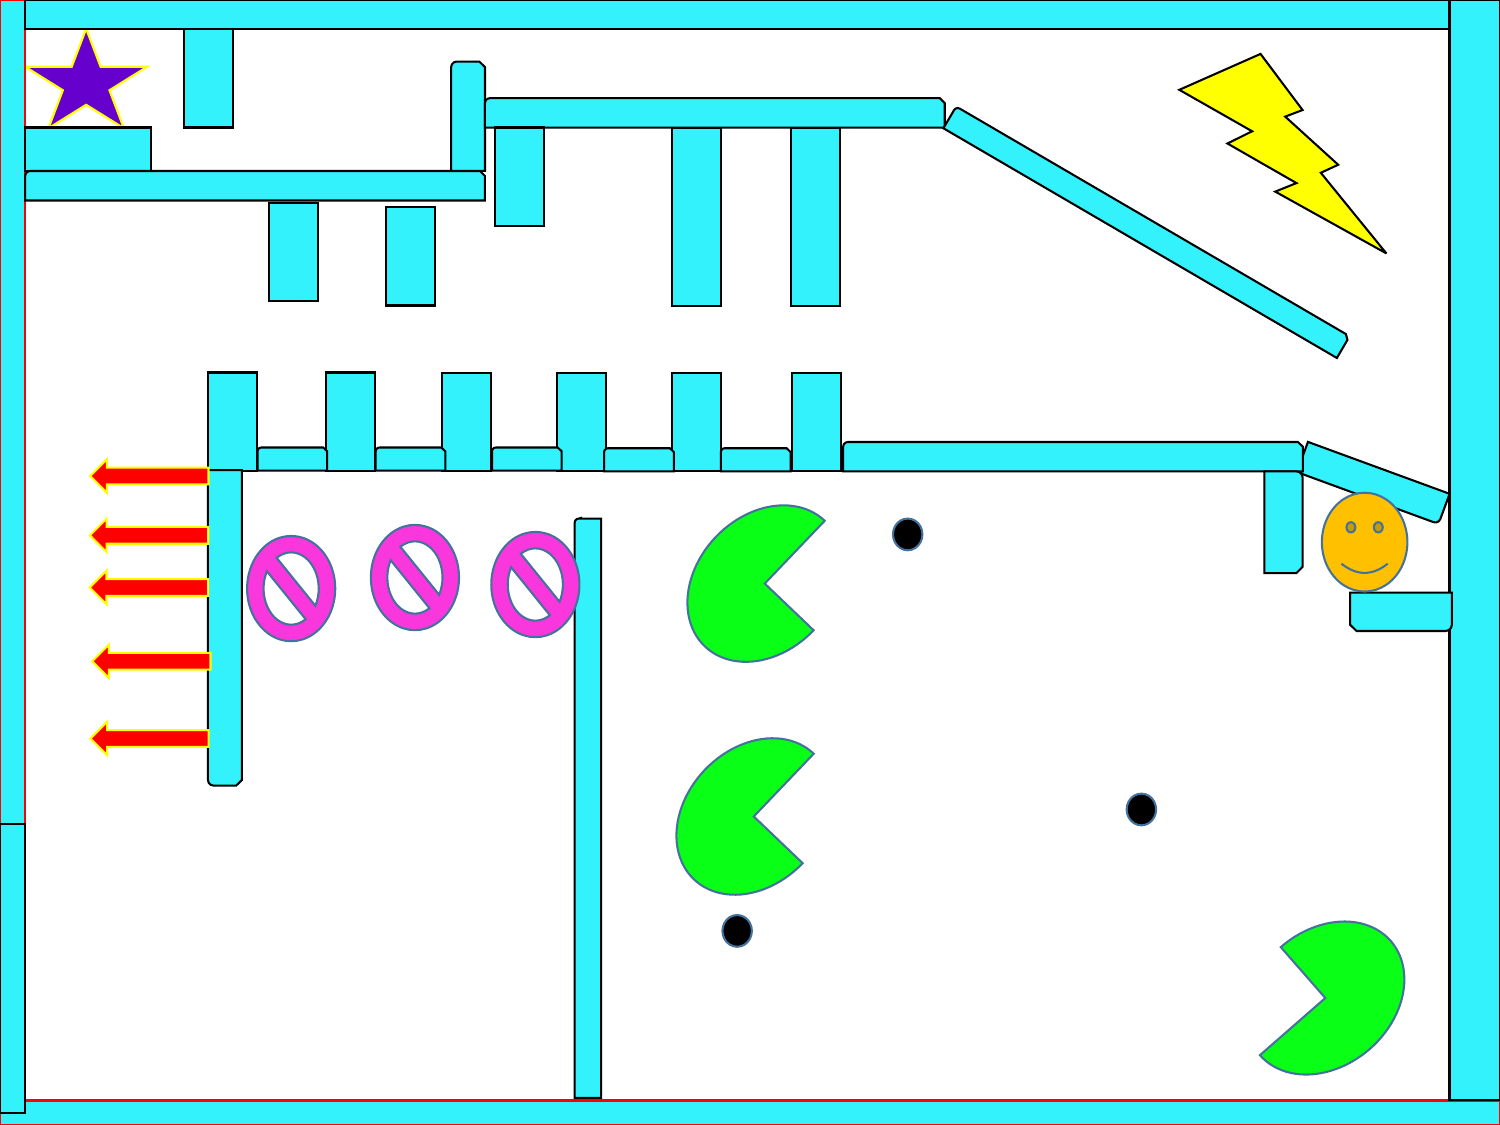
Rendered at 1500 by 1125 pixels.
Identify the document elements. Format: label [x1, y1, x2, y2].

text_box [450, 60, 487, 172]
text_box [88, 456, 210, 496]
text_box [0, 823, 26, 1114]
text_box [1320, 491, 1409, 593]
text_box [671, 372, 722, 472]
text_box [206, 469, 243, 787]
text_box [1303, 440, 1451, 524]
text_box [675, 737, 816, 896]
text_box [207, 371, 258, 472]
text_box [90, 642, 212, 681]
text_box [573, 516, 603, 1099]
text_box [494, 126, 545, 227]
text_box [790, 127, 841, 307]
text_box [0, 0, 26, 823]
text_box [88, 516, 210, 555]
text_box [941, 106, 1349, 360]
text_box [1125, 792, 1158, 827]
text_box [603, 447, 675, 473]
text_box [671, 127, 722, 307]
text_box [268, 202, 319, 302]
text_box [490, 446, 563, 472]
text_box [24, 169, 486, 202]
text_box [183, 28, 234, 129]
text_box [369, 523, 461, 632]
text_box [842, 440, 1304, 473]
text_box [891, 517, 924, 552]
text_box [556, 372, 607, 472]
text_box [374, 446, 447, 472]
text_box [483, 97, 946, 129]
text_box [1258, 920, 1406, 1076]
text_box [721, 914, 753, 948]
text_box [325, 371, 376, 472]
text_box [26, 30, 151, 126]
text_box [88, 719, 210, 758]
text_box [1177, 52, 1388, 255]
text_box [719, 447, 792, 473]
text_box [256, 446, 329, 472]
text_box [246, 534, 337, 643]
text_box [24, 0, 1448, 30]
text_box [441, 372, 492, 472]
text_box [1448, 0, 1500, 1101]
text_box [385, 206, 436, 307]
text_box [1349, 591, 1453, 633]
text_box [24, 126, 152, 172]
text_box [1263, 470, 1304, 575]
text_box [791, 372, 842, 472]
text_box [490, 530, 581, 639]
text_box [686, 504, 827, 663]
text_box [88, 568, 210, 607]
text_box [0, 1099, 1500, 1125]
